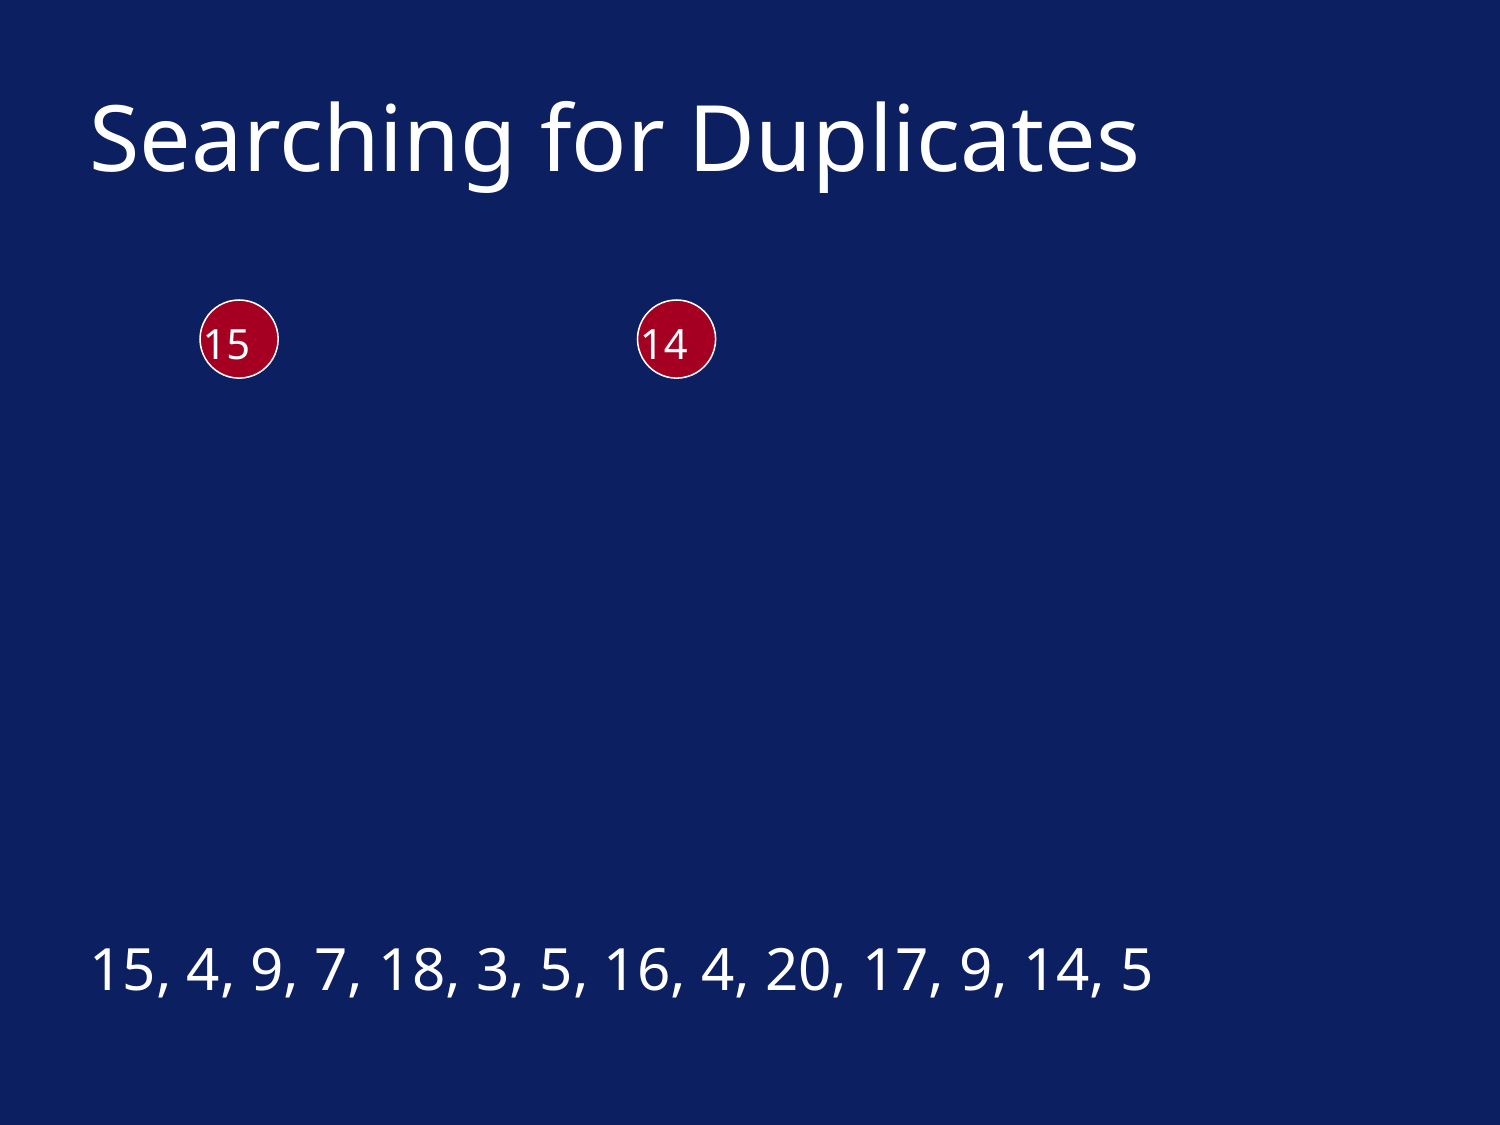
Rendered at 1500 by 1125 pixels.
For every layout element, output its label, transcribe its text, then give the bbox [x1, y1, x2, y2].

list 15, 4, 9, 7, 18, 3, 5, 16, 4, 20, 17, 9, 14, 5 [74, 924, 1425, 1038]
title Searching for Duplicates [74, 59, 1425, 210]
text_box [624, 299, 716, 389]
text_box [187, 299, 279, 389]
